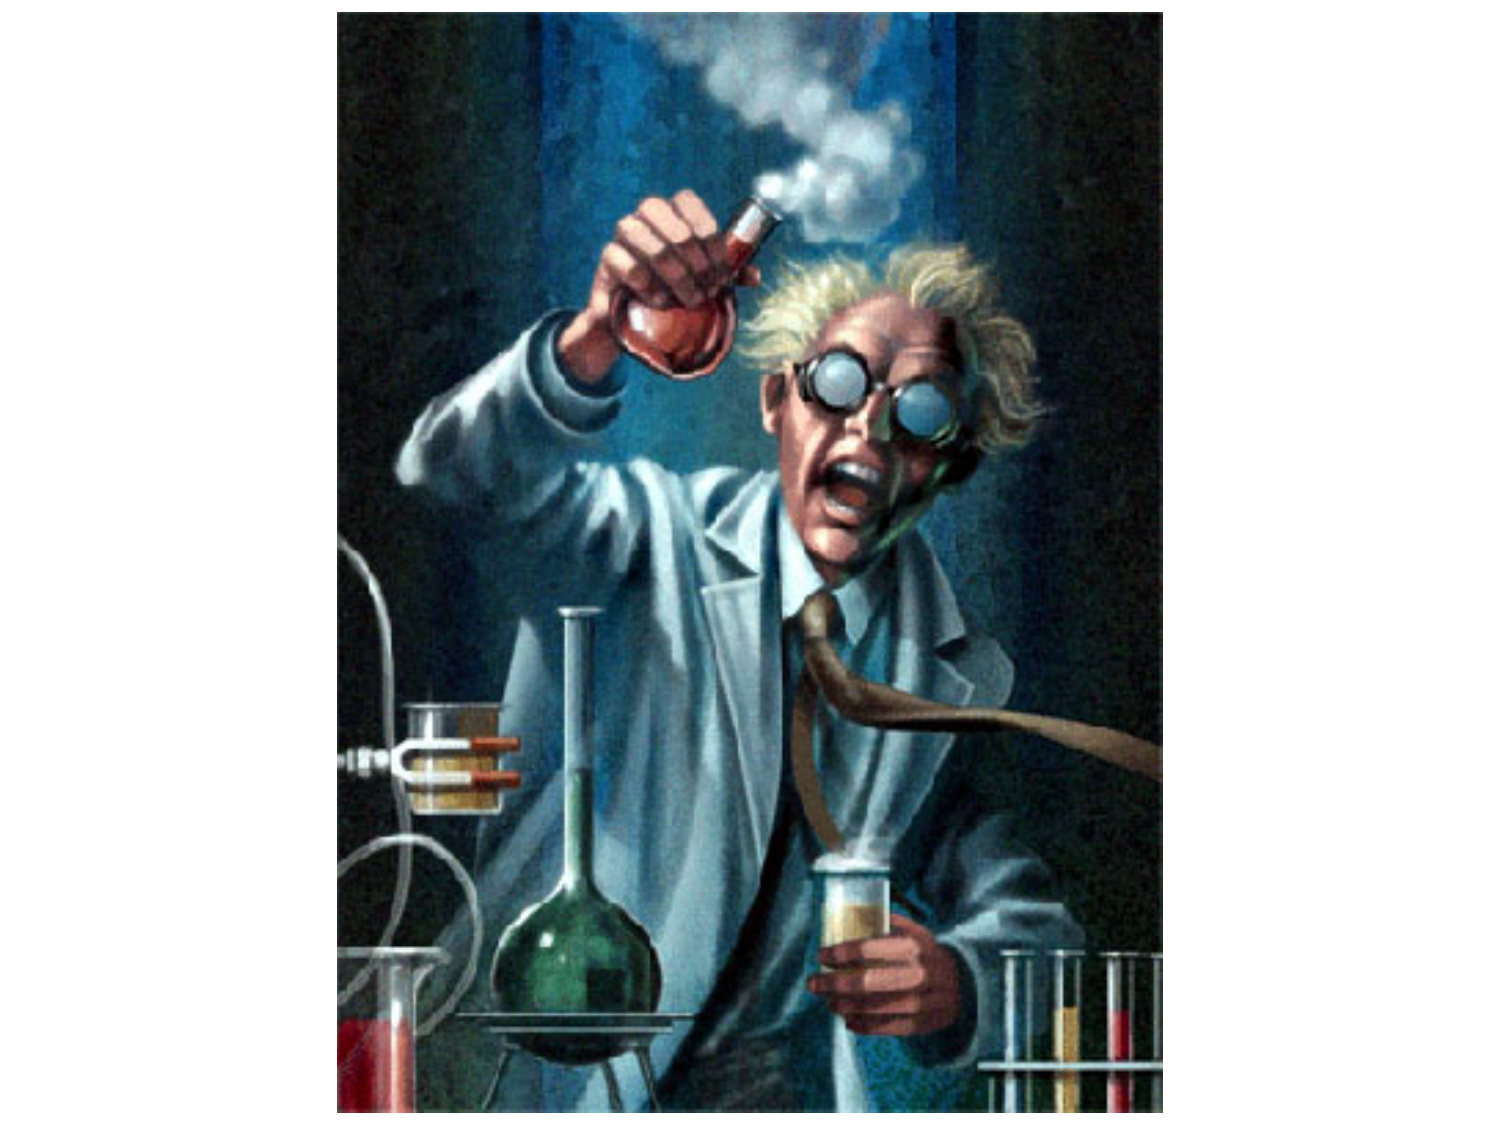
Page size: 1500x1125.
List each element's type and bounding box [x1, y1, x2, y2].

picture [337, 12, 1163, 1113]
